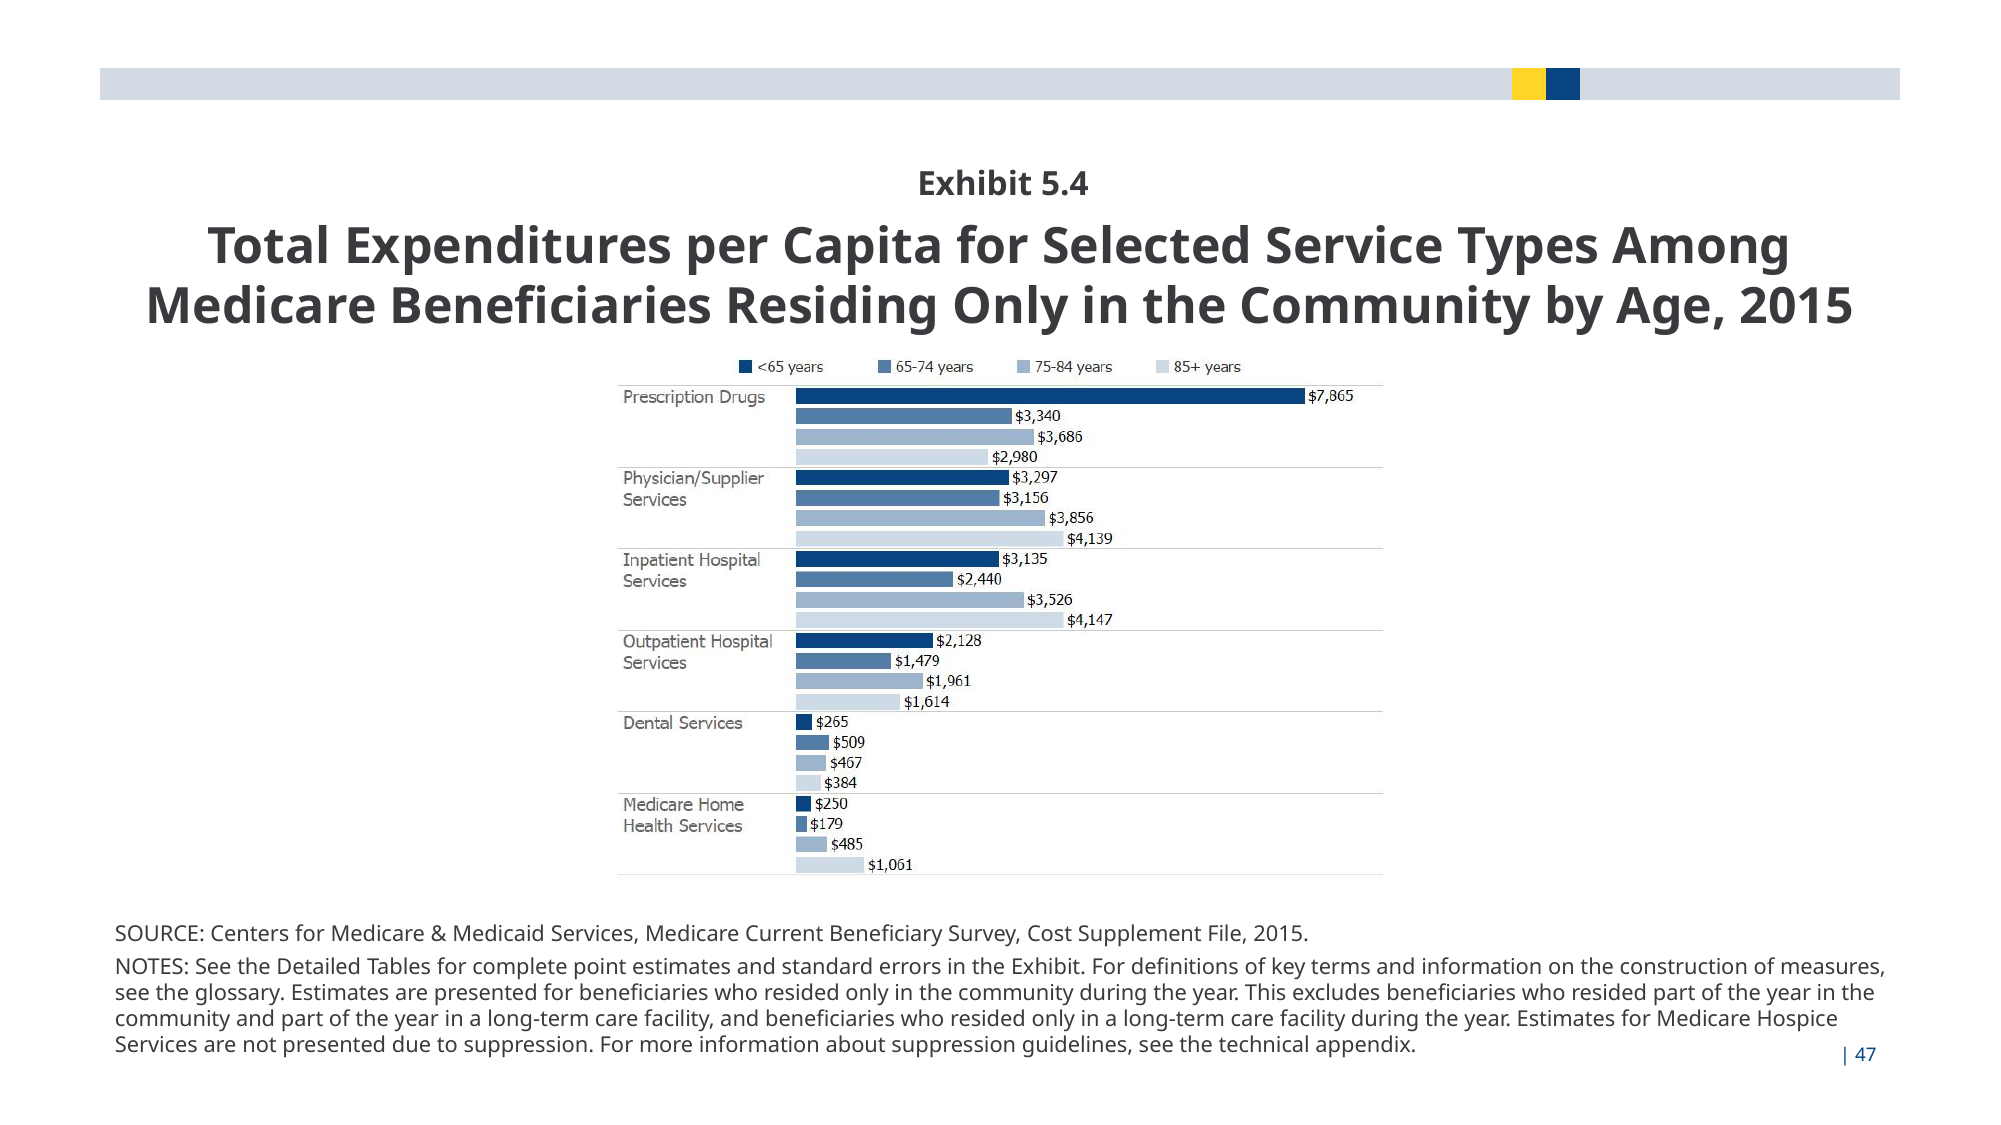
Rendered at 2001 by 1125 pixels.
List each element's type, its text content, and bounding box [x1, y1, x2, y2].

list SOURCE: Centers for Medicare & Medicaid Services, Medicare Current Beneficiary Survey, Cost Supplement File, 2015. NOTES: See the Detailed Tables for complete point estimates and standard errors in the Exhibit. For definitions of key terms and information on the construction of measures, see the glossary. Estimates are presented for beneficiaries who resided only in the community during the year. This excludes beneficiaries who resided part of the year in the community and part of the year in a long-term care facility, and beneficiaries who resided only in a long-term care facility during the year. Estimates for Medicare Hospice Services are not presented due to suppression. For more information about suppression guidelines, see the technical appendix. [99, 912, 1900, 972]
title Exhibit 5.4 [99, 154, 1900, 213]
picture [605, 343, 1394, 901]
list Total Expenditures per Capita for Selected Service Types Among Medicare Beneficiaries Residing Only in the Community by Age, 2015 [99, 213, 1900, 300]
